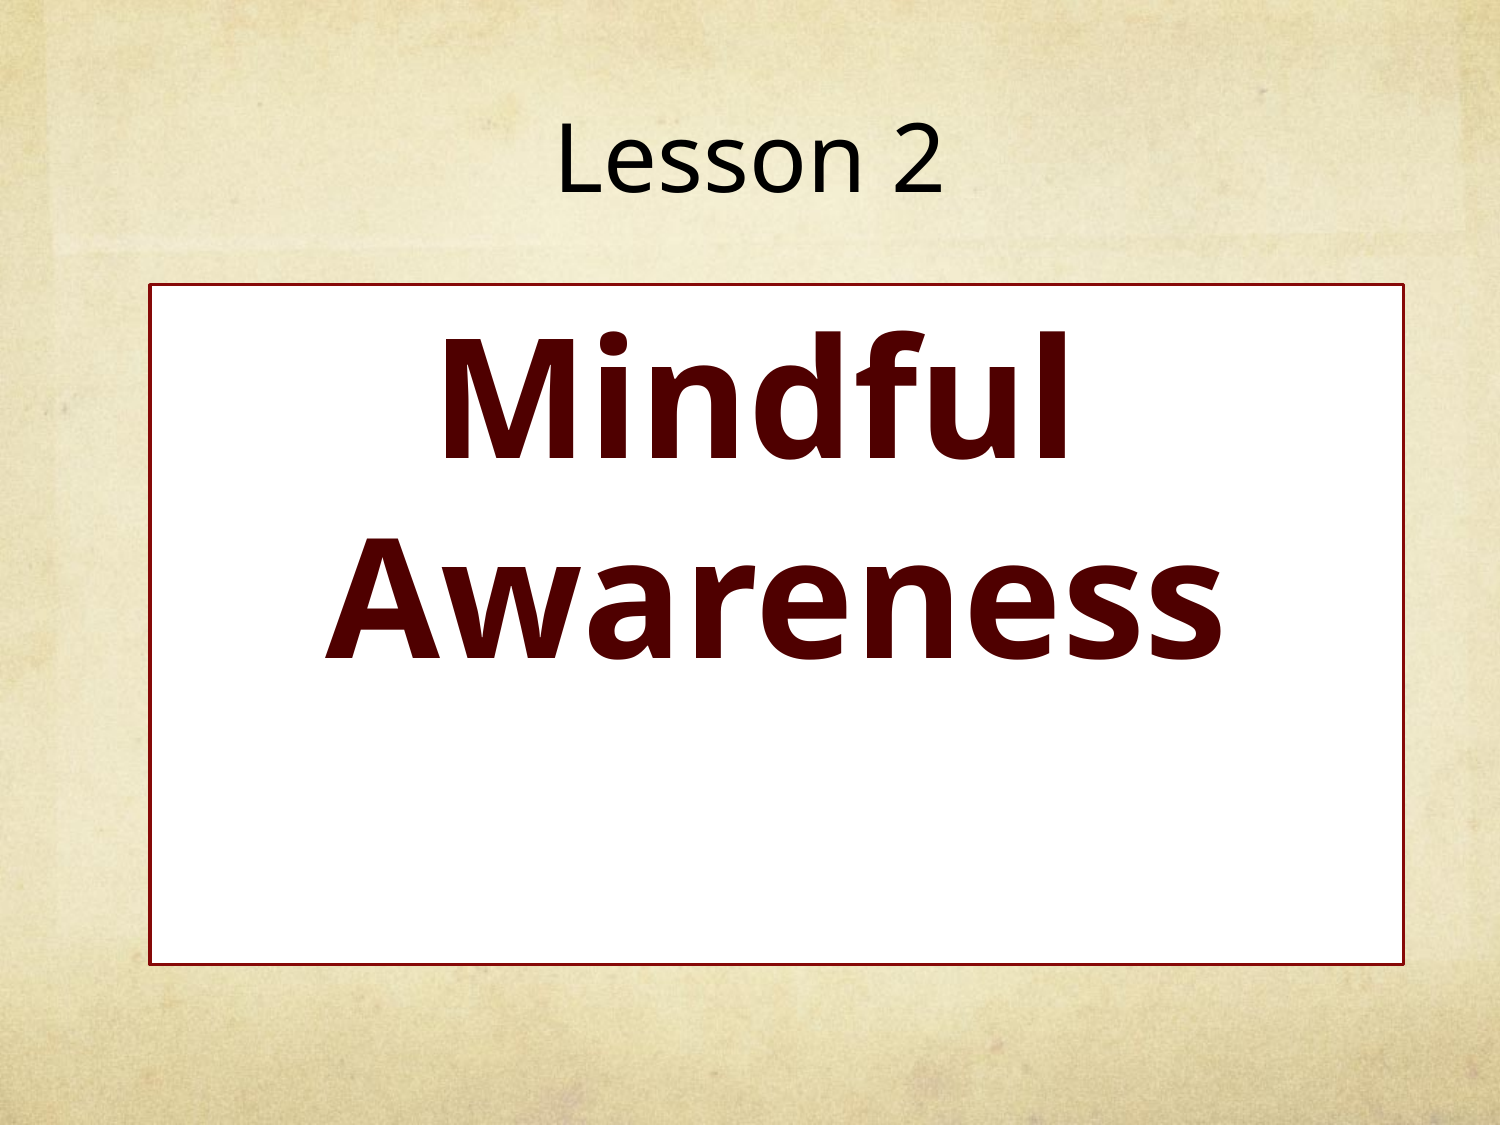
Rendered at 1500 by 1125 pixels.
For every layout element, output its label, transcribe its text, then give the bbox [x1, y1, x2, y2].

title Lesson 2 [150, 82, 1350, 225]
list Mindful Awareness [148, 283, 1405, 966]
picture [0, 0, 1500, 1125]
